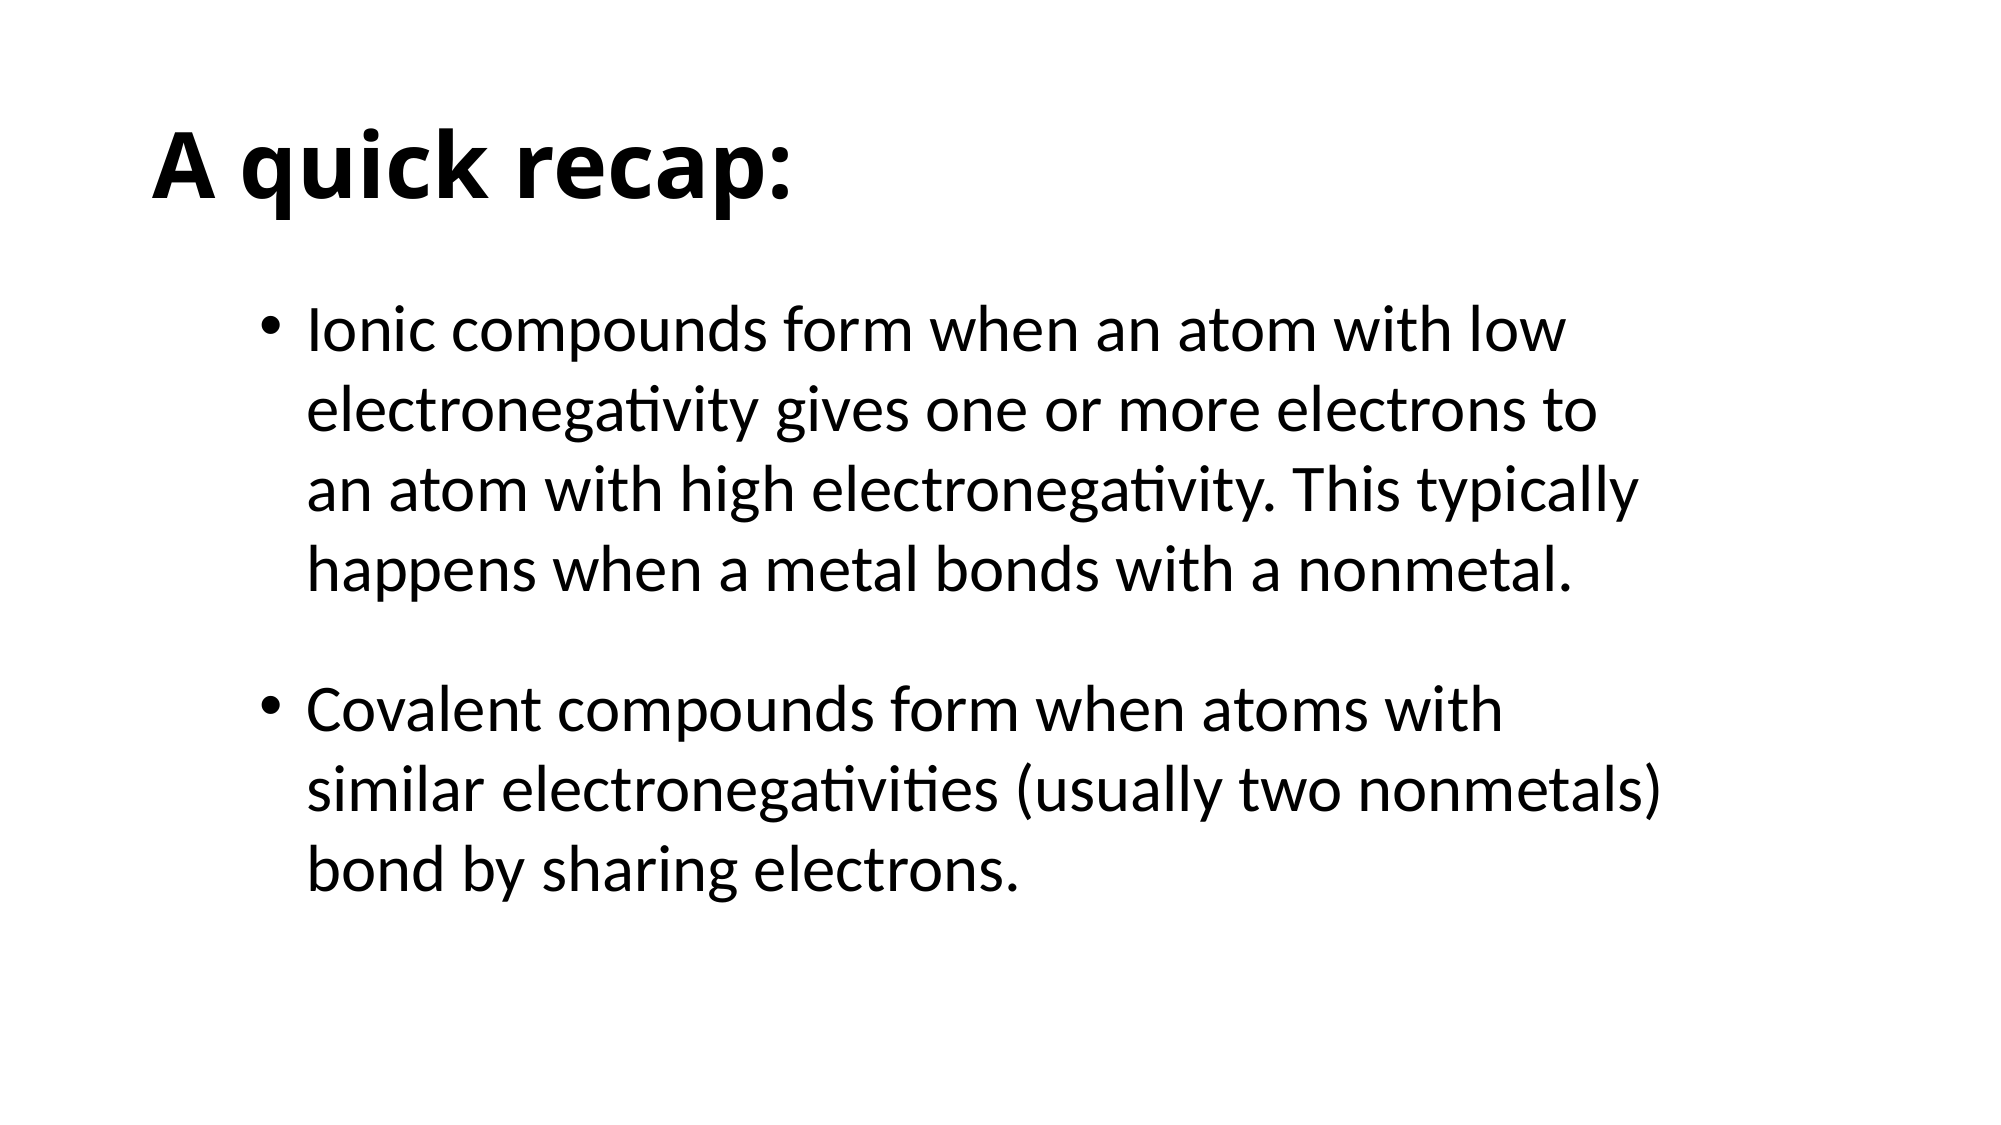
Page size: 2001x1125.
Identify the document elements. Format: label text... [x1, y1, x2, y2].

text_box Ionic compounds form when an atom with low electronegativity gives one or more electrons to an atom with high electronegativity. This typically happens when a metal bonds with a nonmetal. Covalent compounds form when atoms with similar electronegativities (usually two nonmetals) bond by sharing electrons. [244, 277, 1693, 912]
title A quick recap: [137, 59, 1863, 278]
